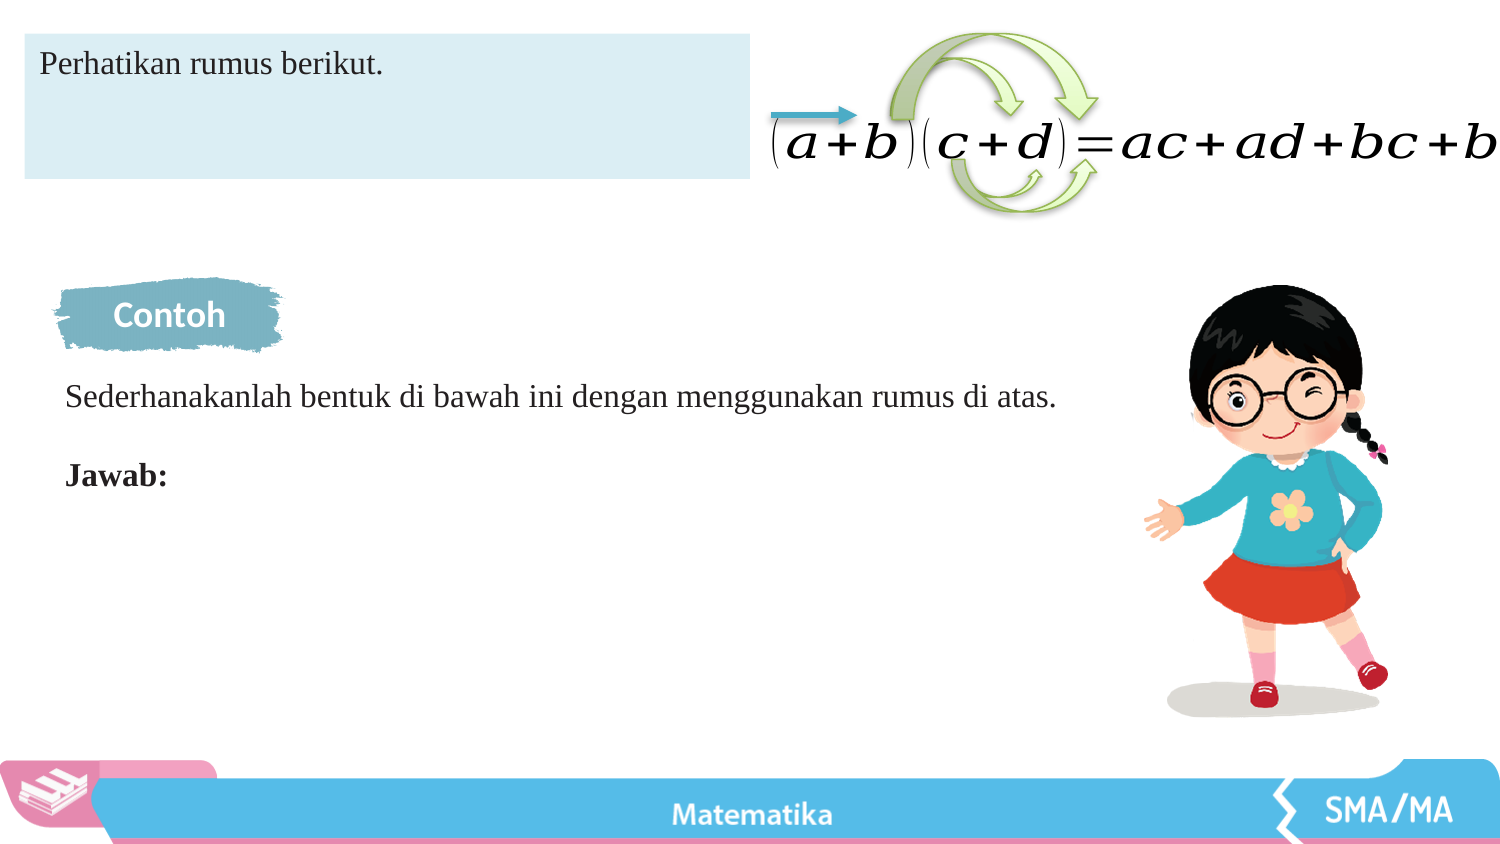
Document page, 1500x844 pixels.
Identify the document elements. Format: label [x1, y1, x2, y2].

text_box [50, 276, 286, 357]
picture [0, 759, 1500, 844]
picture [859, 285, 1388, 718]
text_box [984, 169, 1043, 199]
text_box [950, 158, 1098, 213]
text_box [949, 57, 1025, 117]
text_box [891, 32, 1099, 121]
